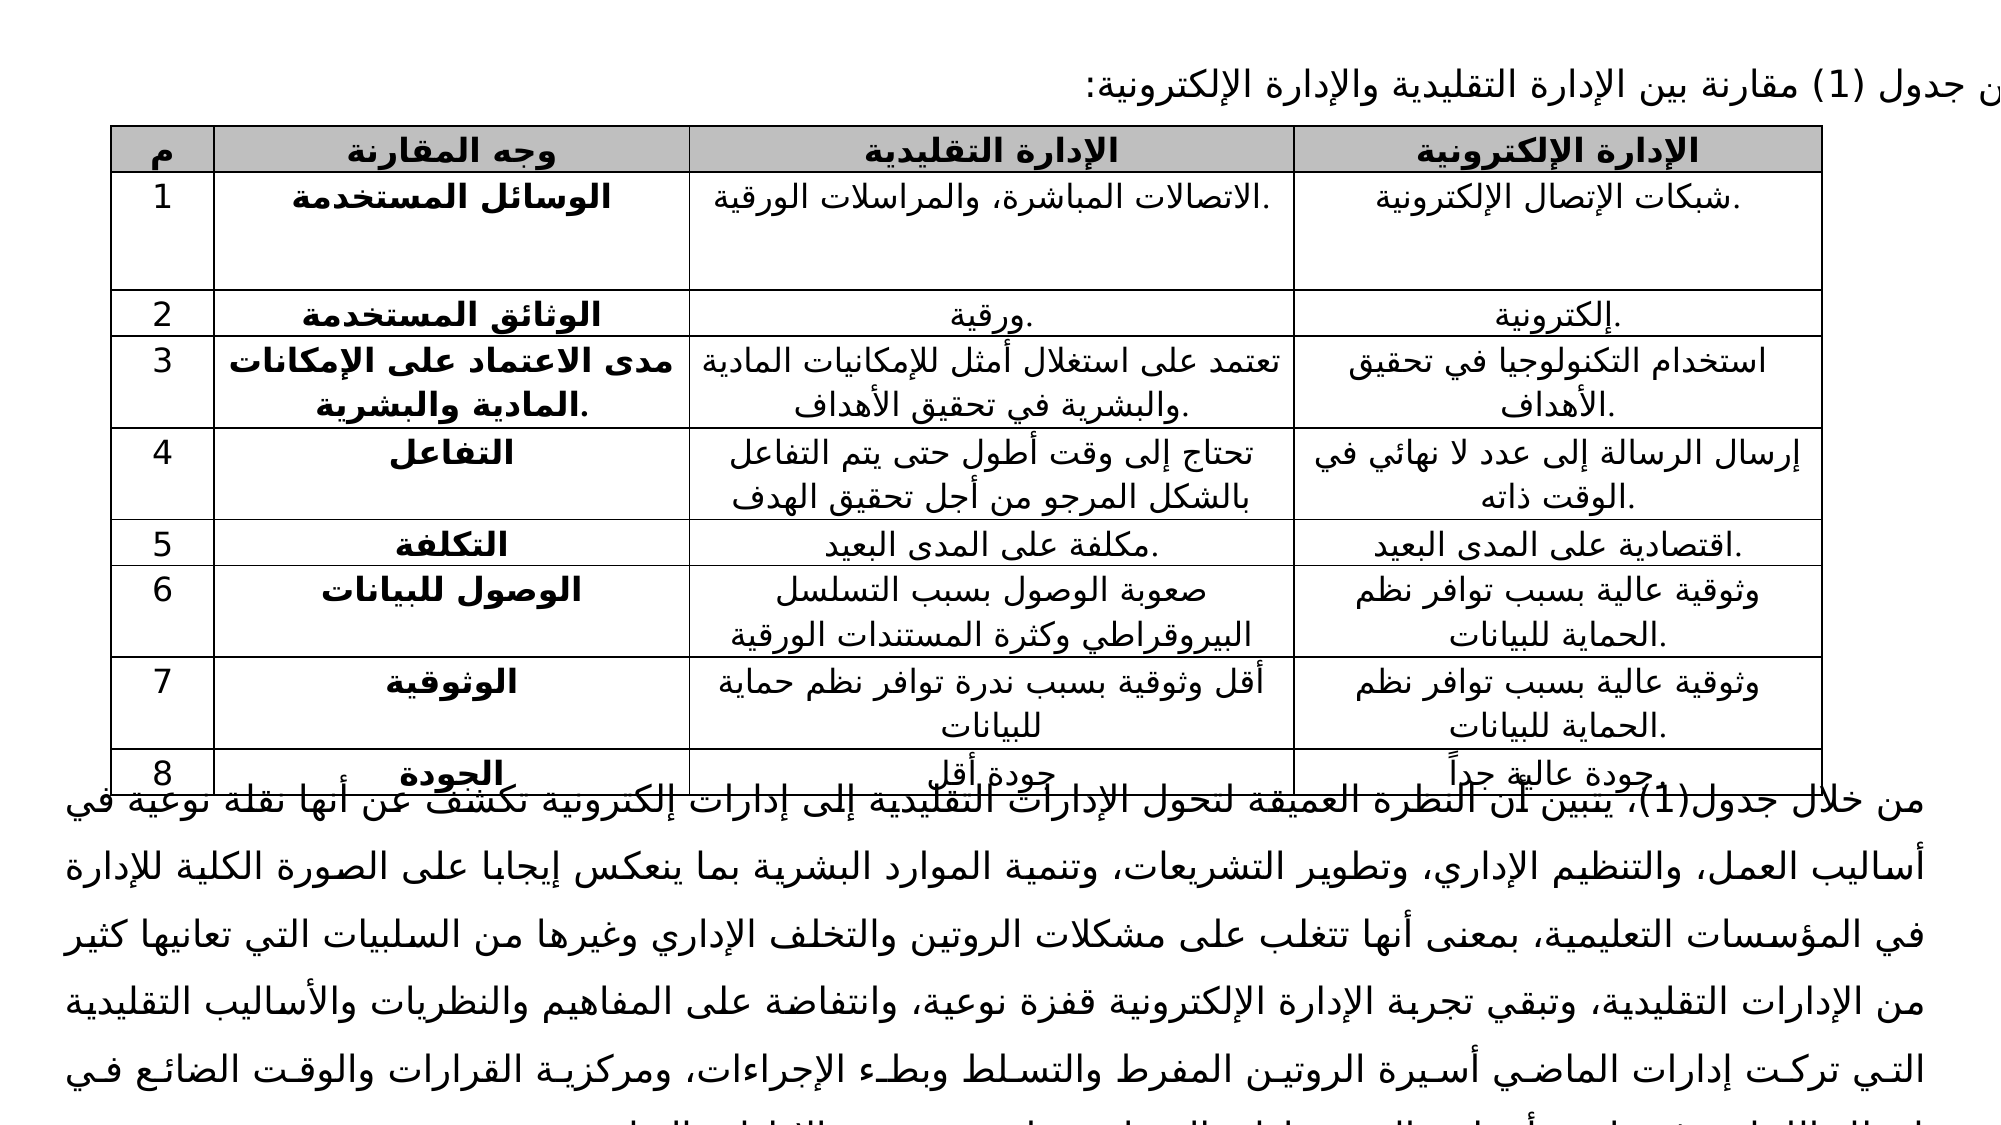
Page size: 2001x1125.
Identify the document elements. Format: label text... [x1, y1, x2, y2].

table_cell ورقية. [690, 291, 1293, 335]
table_cell اقتصادية على المدى البعيد. [1295, 520, 1821, 565]
table_cell إرسال الرسالة إلى عدد لا نهائي في الوقت ذاته. [1295, 429, 1821, 519]
table_cell التفاعل [215, 429, 689, 519]
table_cell 3 [112, 337, 213, 427]
table_cell الوثائق المستخدمة [215, 291, 689, 335]
table_cell وثوقية عالية بسبب توافر نظم الحماية للبيانات. [1295, 658, 1821, 745]
table_cell الوسائل المستخدمة [215, 173, 689, 289]
table_header وجه المقارنة [215, 127, 689, 171]
table_cell التكلفة [215, 520, 689, 565]
table_cell تعتمد على استغلال أمثل للإمكانيات المادية والبشرية في تحقيق الأهداف. [690, 337, 1293, 427]
table_cell 1 [112, 173, 213, 289]
table_cell الوثوقية [215, 658, 689, 745]
table_cell الوصول للبيانات [215, 566, 689, 656]
table_cell 5 [112, 520, 213, 565]
table_cell إلكترونية. [1295, 291, 1821, 335]
table_header م [112, 127, 213, 171]
table_cell أقل وثوقية بسبب ندرة توافر نظم حماية للبيانات [690, 658, 1293, 745]
table_cell استخدام التكنولوجيا في تحقيق الأهداف. [1295, 337, 1821, 427]
table_cell مكلفة على المدى البعيد. [690, 520, 1293, 565]
table_header الإدارة التقليدية [690, 127, 1293, 171]
table_cell تحتاج إلى وقت أطول حتى يتم التفاعل بالشكل المرجو من أجل تحقيق الهدف [690, 429, 1293, 519]
text_box ويبين جدول (1) مقارنة بين الإدارة التقليدية والإدارة الإلكترونية: [1069, 52, 2000, 113]
table_cell 4 [112, 429, 213, 519]
table_cell الاتصالات المباشرة، والمراسلات الورقية. [690, 173, 1293, 289]
table_cell 2 [112, 291, 213, 335]
table_cell مدى الاعتماد على الإمكانات المادية والبشرية. [215, 337, 689, 427]
table_cell صعوبة الوصول بسبب التسلسل البيروقراطي وكثرة المستندات الورقية [690, 566, 1293, 656]
table_cell شبكات الإتصال الإلكترونية. [1295, 173, 1821, 289]
table_header الإدارة الإلكترونية [1295, 127, 1821, 171]
table_cell وثوقية عالية بسبب توافر نظم الحماية للبيانات. [1295, 566, 1821, 656]
text_box من خلال جدول(1)، يتبين أن النظرة العميقة لتحول الإدارات التقليدية إلى إدارات إلكترونية تكشف عن أنها نقلة نوعية في أساليب العمل، والتنظيم الإداري، وتطوير التشريعات، وتنمية الموارد البشرية بما ينعكس إيجابا على الصورة الكلية للإدارة في المؤسسات التعليمية، بمعنى أنها تتغلب على مشكلات الروتين والتخلف الإداري وغيرها من السلبيات التي تعانيها كثير من الإدارات التقليدية، وتبقي تجربة الإدارة الإلكترونية قفزة نوعية، وانتفاضة على المفاهيم والنظريات والأساليب التقليدية التي تركت إدارات الماضي أسيرة الروتين المفرط والتسلط وبطء الإجراءات، ومركزية القرارات والوقت الضائع في انتظار اللجان وغيرها من أعراض البيروقراطية التي استفحلت في جسد الإدارات التقليدية. [50, 745, 1941, 1125]
table_cell 6 [112, 566, 213, 656]
table_cell 7 [112, 658, 213, 745]
